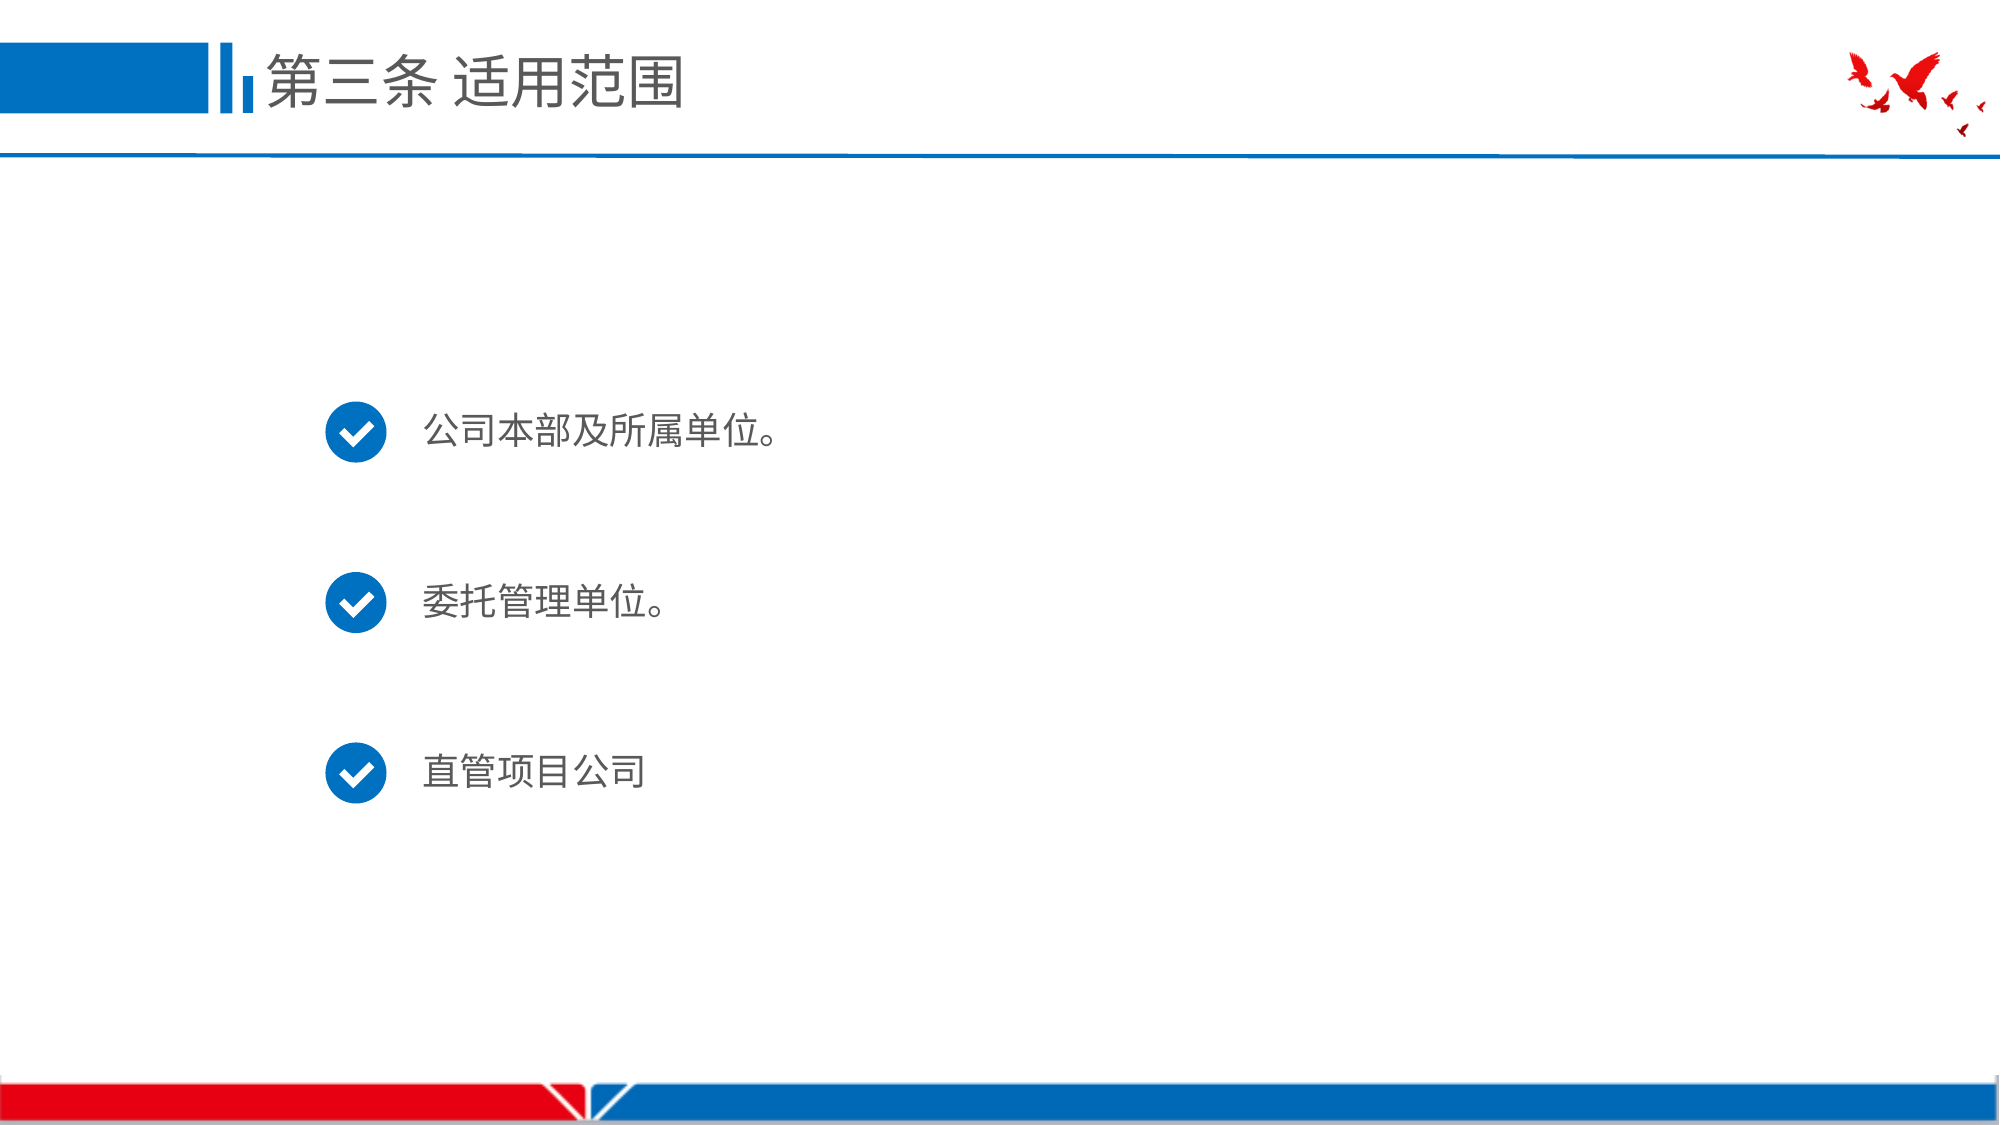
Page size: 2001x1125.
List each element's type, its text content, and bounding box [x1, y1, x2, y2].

picture [1847, 52, 1986, 137]
text_box [337, 760, 376, 790]
text_box [0, 42, 209, 114]
text_box 直管项目公司 [407, 740, 852, 801]
text_box [324, 570, 388, 635]
text_box 第三条 适用范围 [249, 38, 1729, 123]
text_box [242, 76, 249, 113]
text_box [220, 42, 233, 114]
text_box [324, 741, 388, 805]
text_box [337, 419, 376, 449]
text_box 公司本部及所属单位。 [407, 399, 852, 460]
text_box [337, 590, 376, 620]
text_box 委托管理单位。 [407, 570, 852, 630]
picture [0, 1075, 1999, 1125]
text_box [324, 400, 388, 464]
